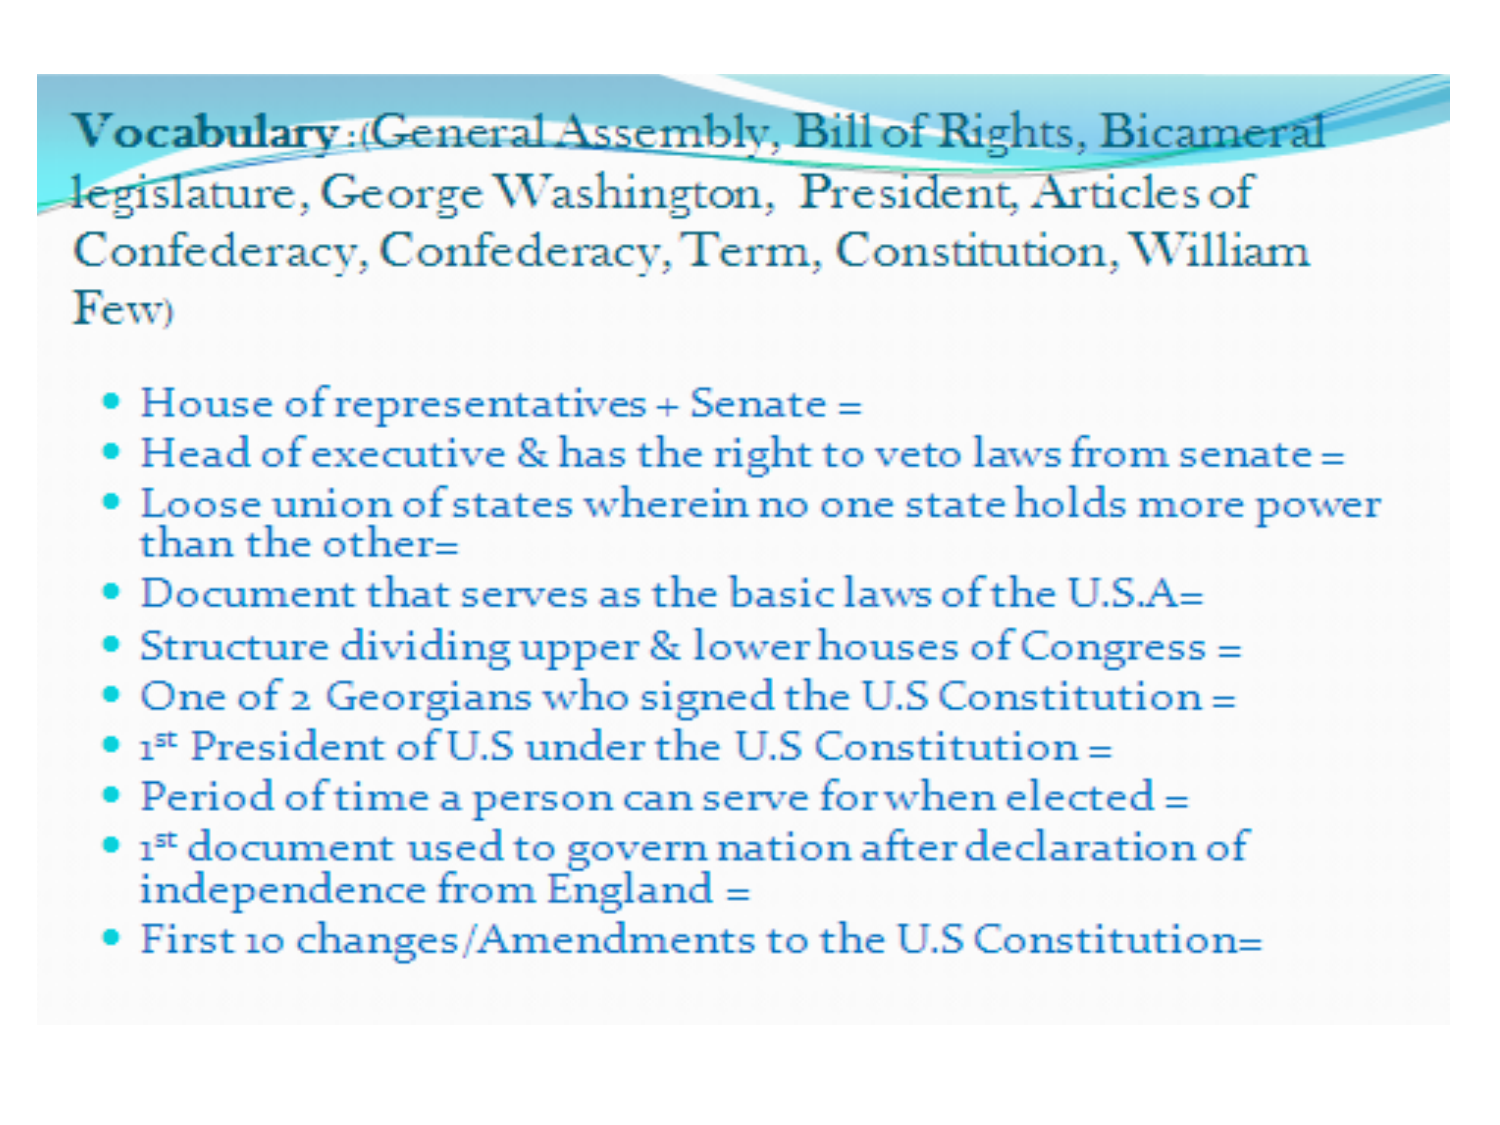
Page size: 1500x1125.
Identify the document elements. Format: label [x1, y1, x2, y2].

picture [37, 74, 1451, 1026]
